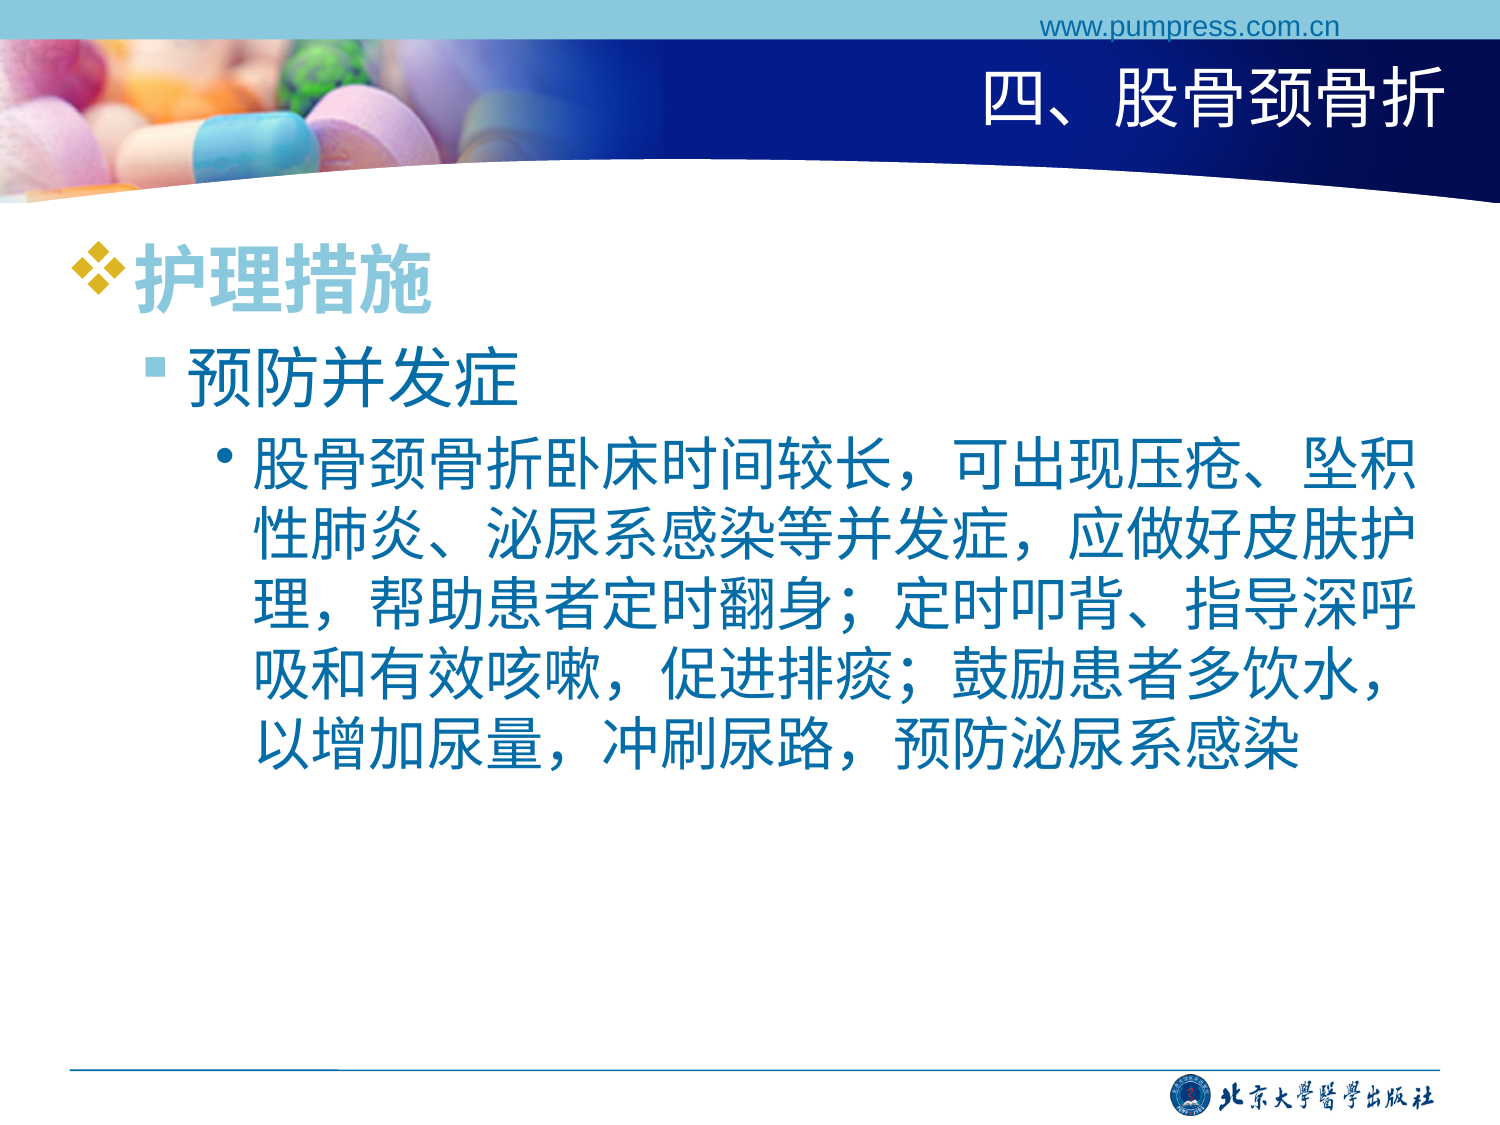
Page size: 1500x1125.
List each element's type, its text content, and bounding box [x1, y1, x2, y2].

picture [1170, 1074, 1436, 1118]
title 四、股骨颈骨折 [137, 49, 1463, 143]
slide_number www.pumpress.com.cn [1025, 0, 1463, 38]
list 护理措施 预防并发症 股骨颈骨折卧床时间较长，可出现压疮、坠积性肺炎、泌尿系感染等并发症，应做好皮肤护理，帮助患者定时翻身；定时叩背、指导深呼吸和有效咳嗽，促进排痰；鼓励患者多饮水，以增加尿量，冲刷尿路，预防泌尿系感染 [49, 224, 1463, 1026]
picture [0, 40, 1500, 203]
